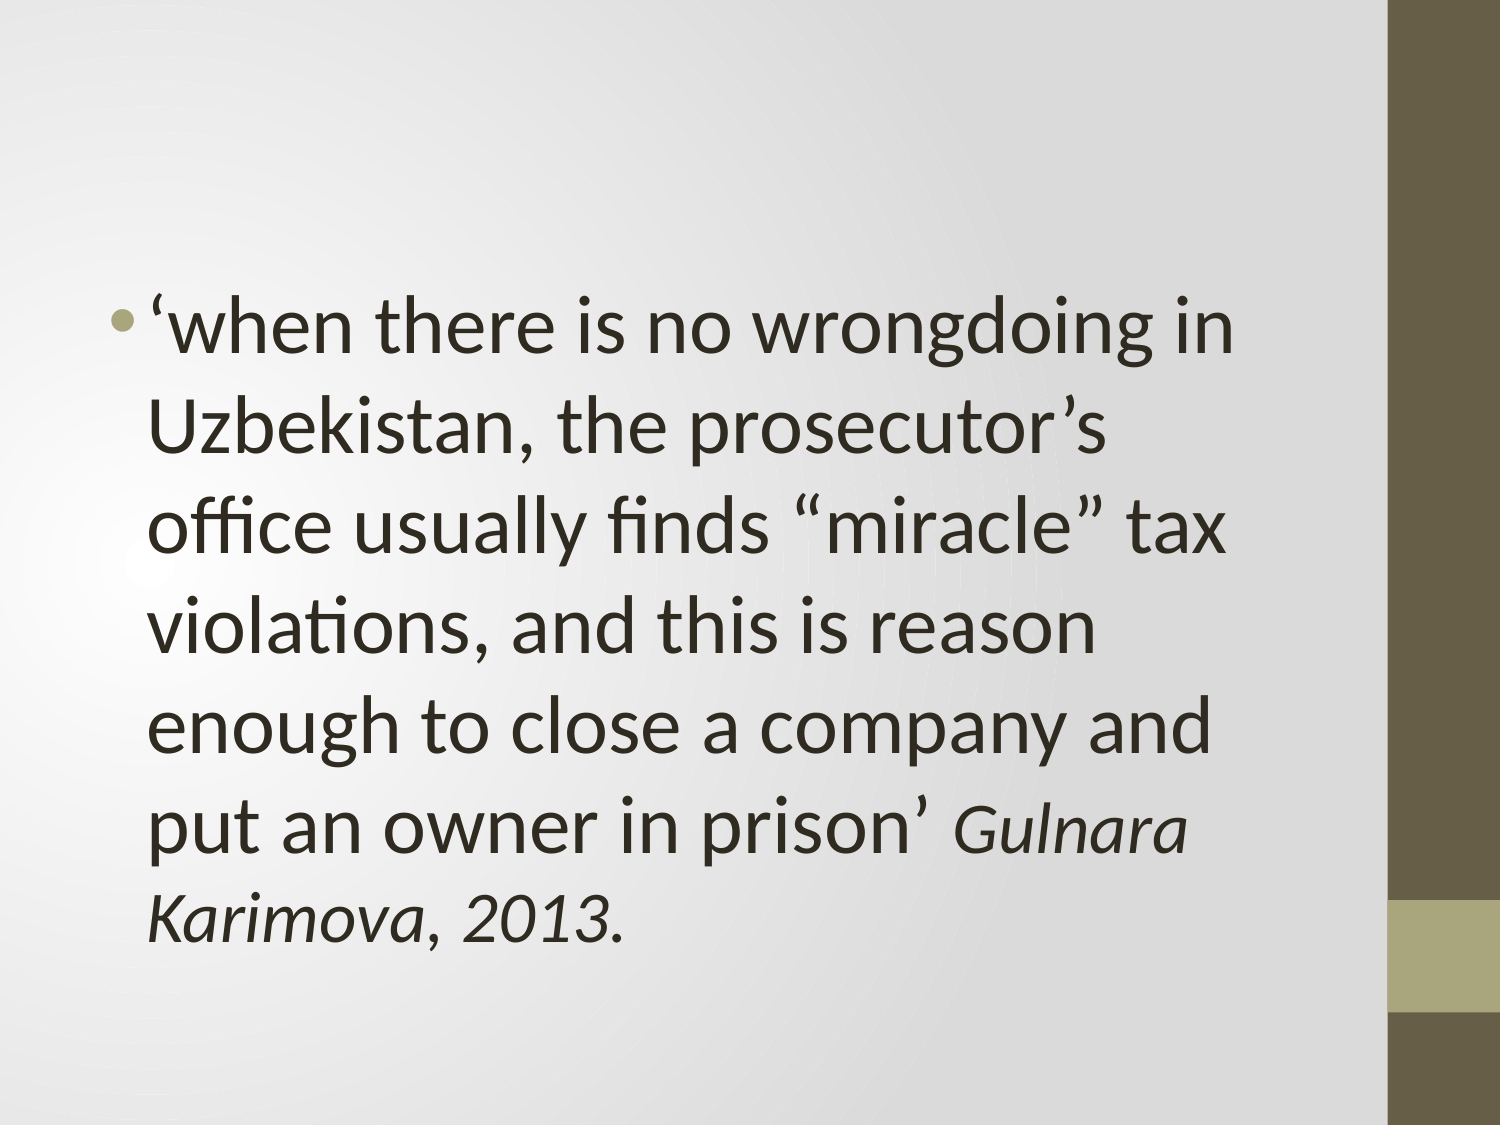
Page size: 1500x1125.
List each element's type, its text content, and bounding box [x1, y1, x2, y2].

list ‘when there is no wrongdoing in Uzbekistan, the prosecutor’s office usually finds “miracle” tax violations, and this is reason enough to close a company and put an owner in prison’ Gulnara Karimova, 2013. [75, 262, 1325, 1050]
